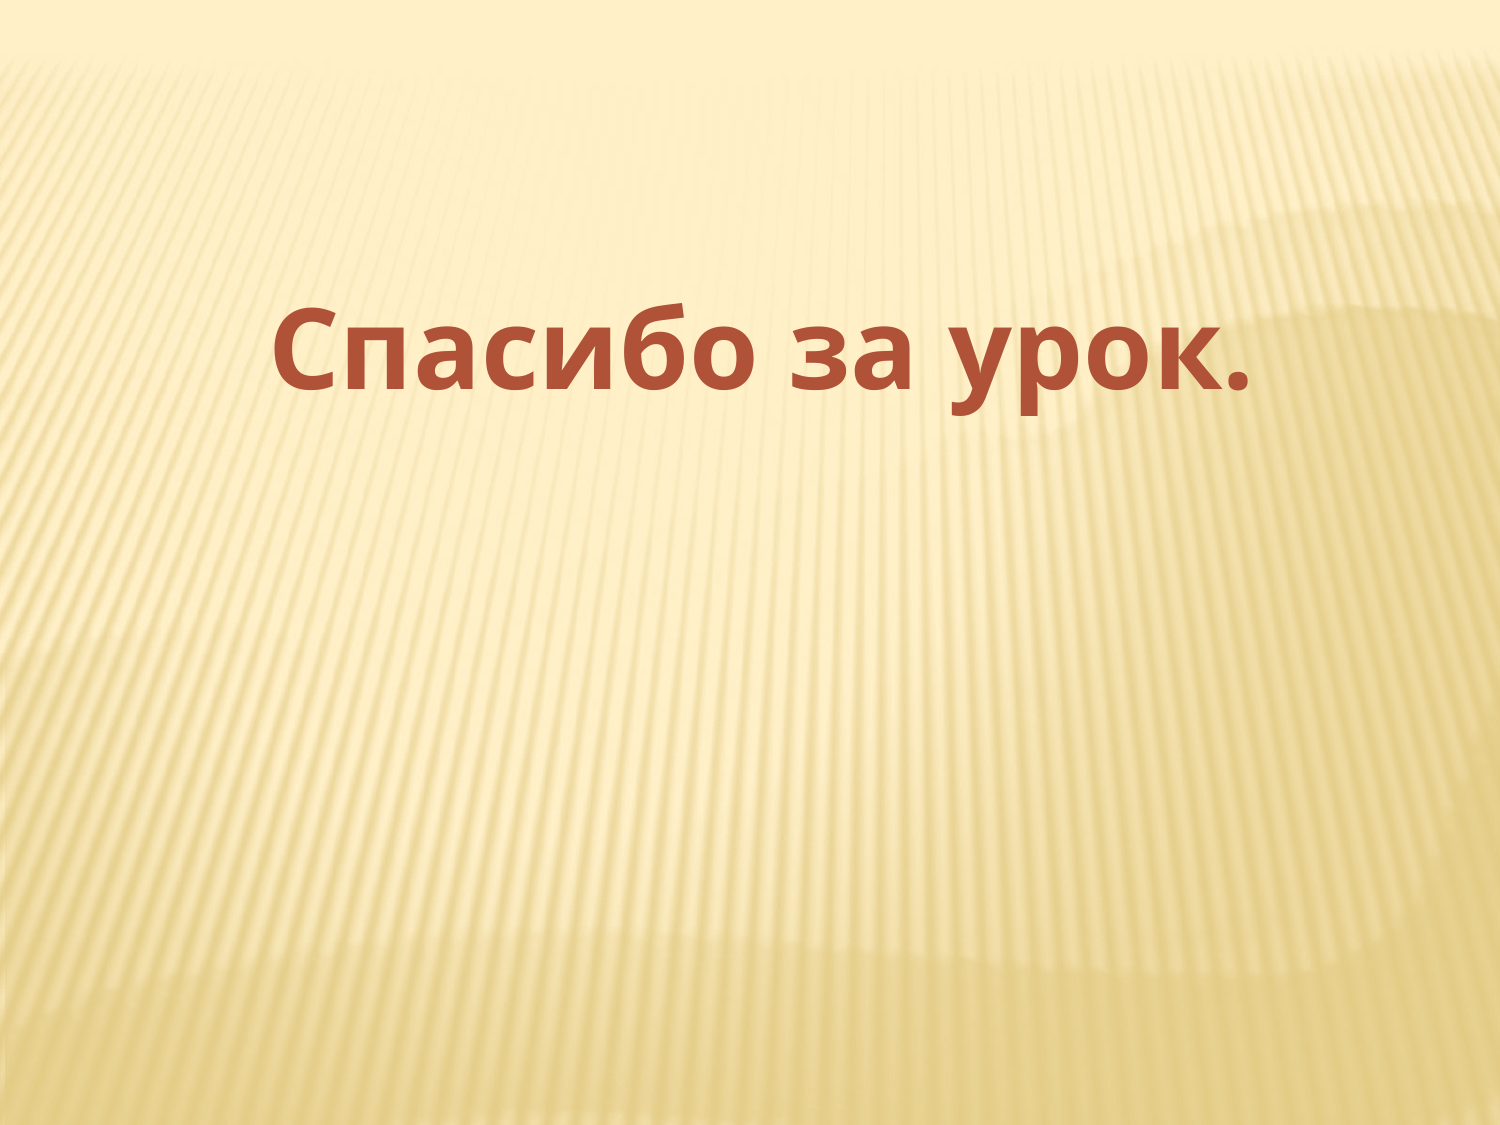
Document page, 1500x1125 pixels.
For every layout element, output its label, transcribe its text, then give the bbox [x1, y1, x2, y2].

text_box Спасибо за урок. [187, 269, 1336, 420]
